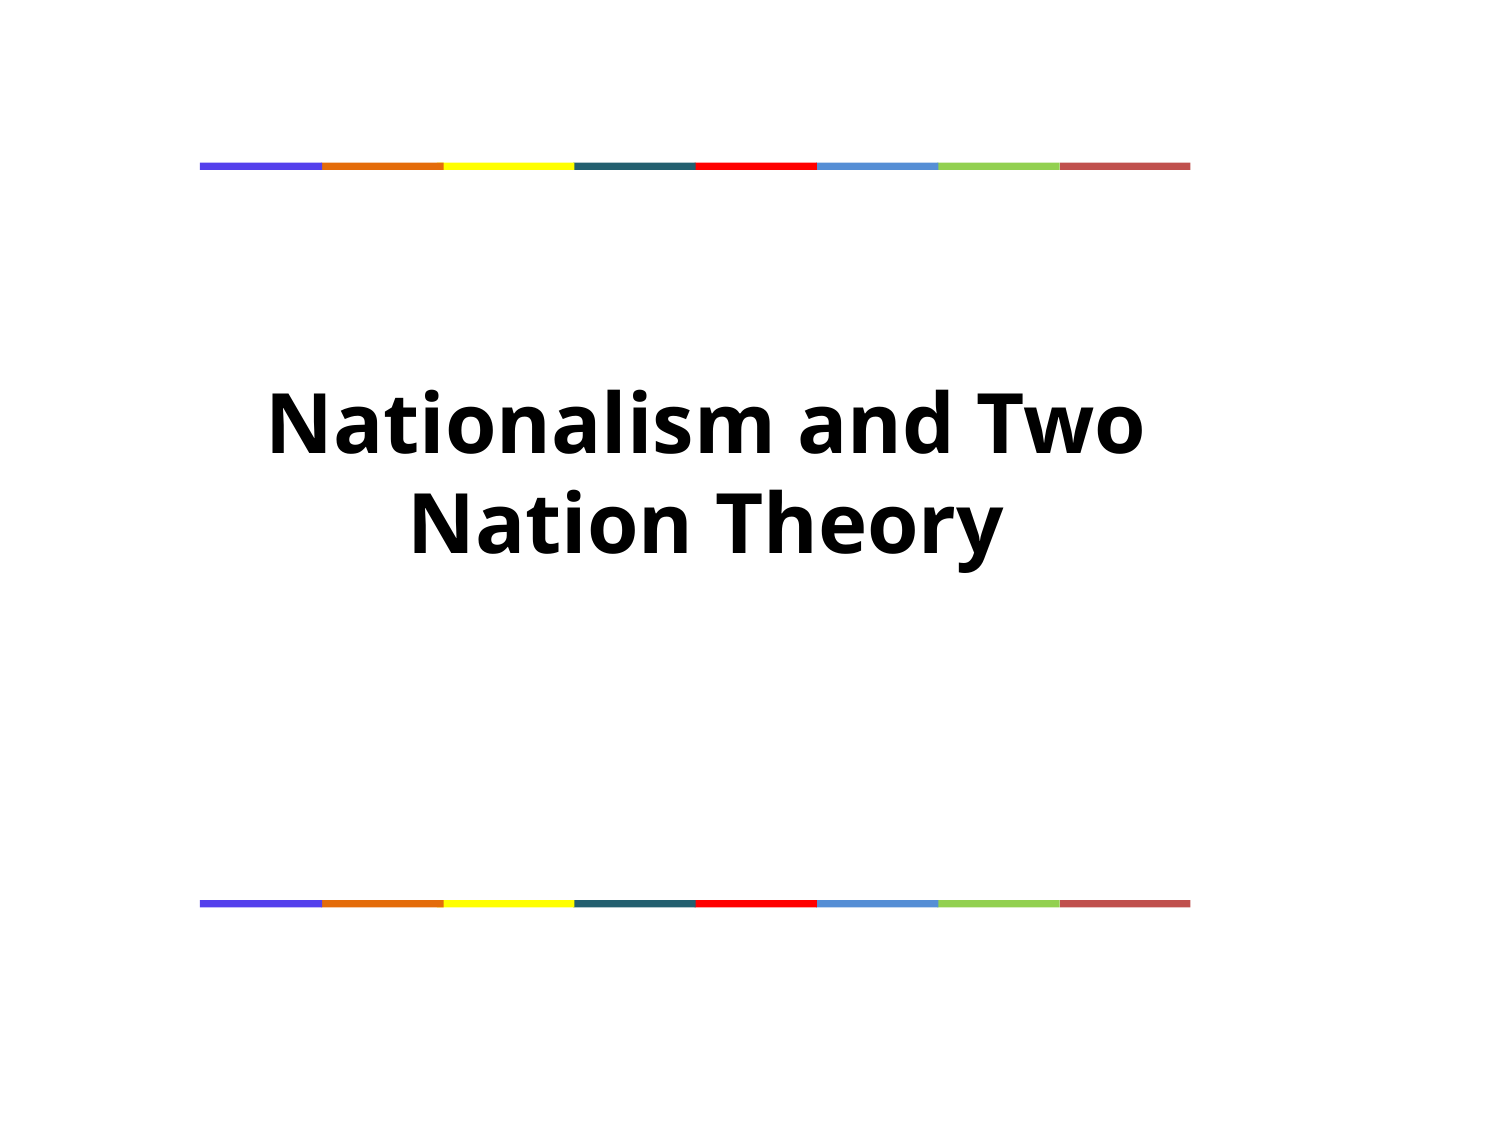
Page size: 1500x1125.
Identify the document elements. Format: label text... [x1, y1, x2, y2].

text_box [199, 899, 1191, 908]
title Nationalism and Two Nation Theory [212, 349, 1200, 591]
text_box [199, 162, 1191, 171]
